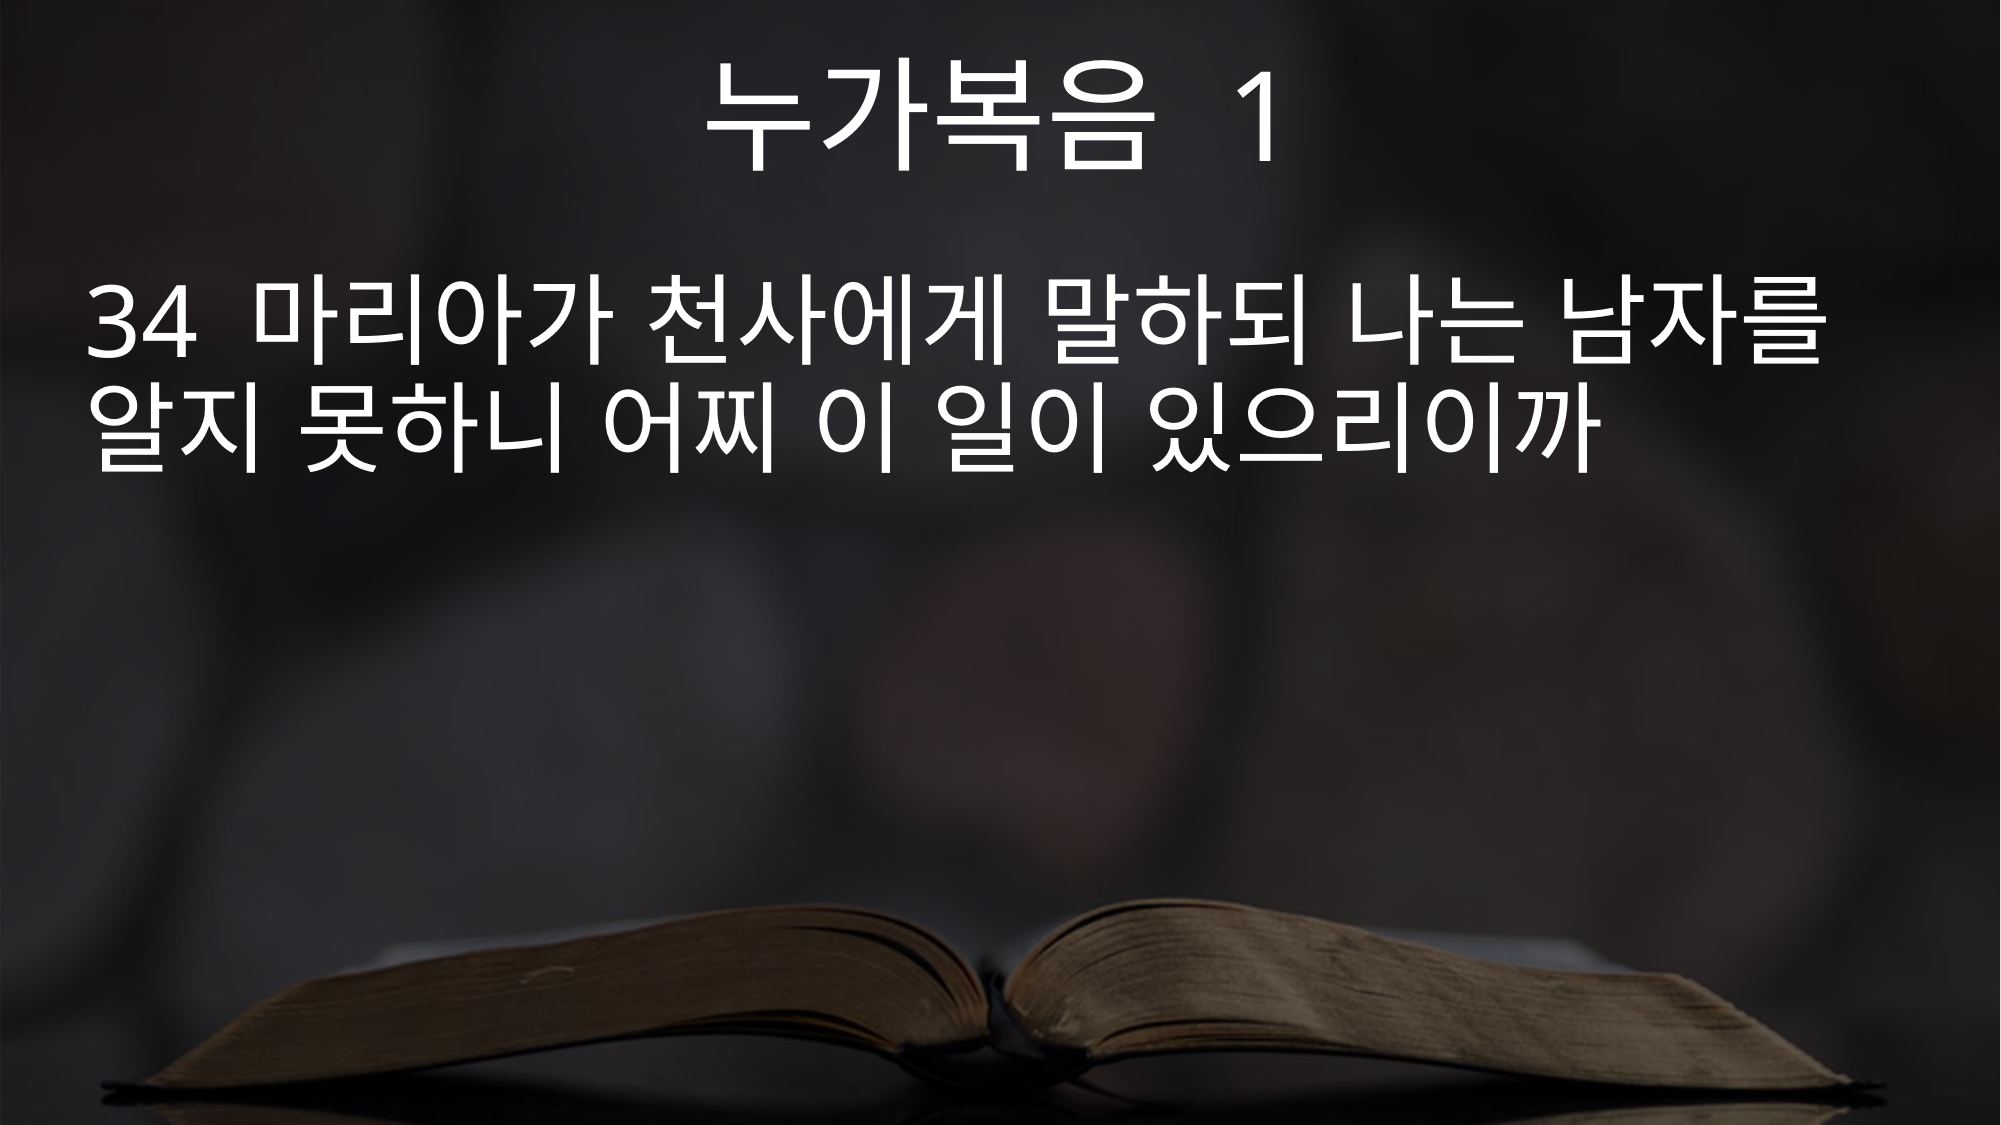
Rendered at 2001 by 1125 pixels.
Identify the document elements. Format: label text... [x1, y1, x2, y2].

list 34 마리아가 천사에게 말하되 나는 남자를 알지 못하니 어찌 이 일이 있으리이까 [69, 263, 1953, 423]
footer 누가복음 1 [0, 32, 2000, 192]
picture [0, 0, 2001, 1125]
